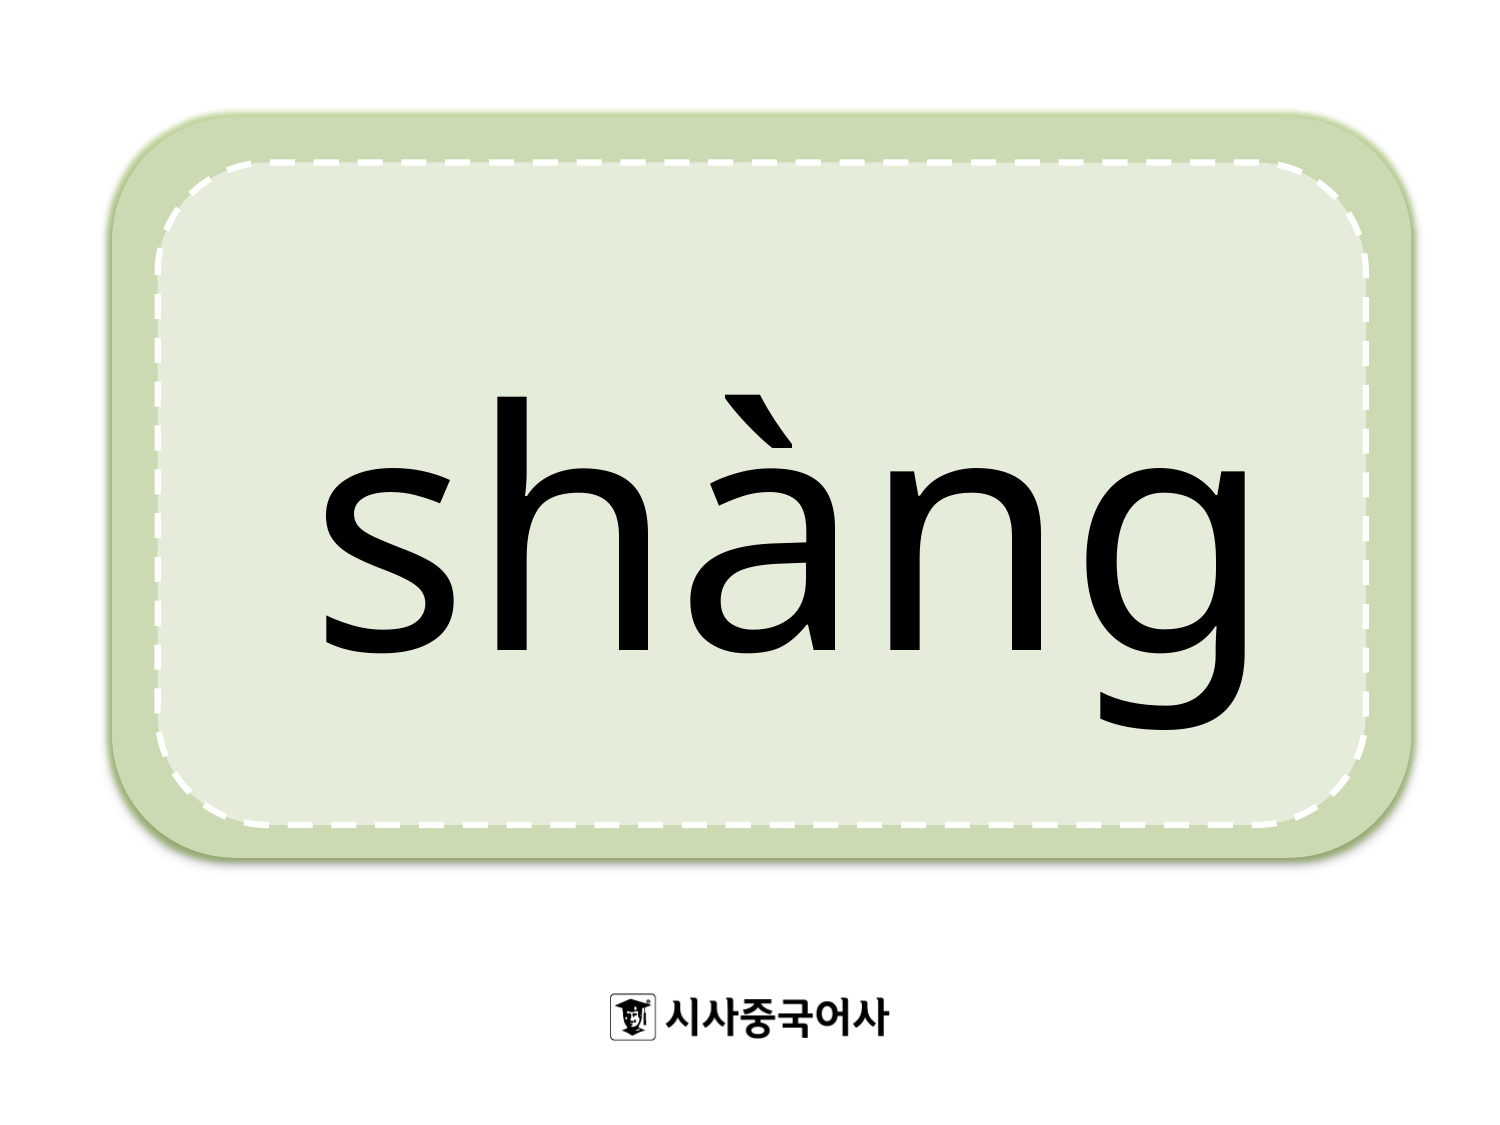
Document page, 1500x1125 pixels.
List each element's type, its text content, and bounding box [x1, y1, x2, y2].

picture [602, 987, 898, 1047]
text_box shàng [187, 185, 1396, 849]
text_box [162, 160, 1371, 824]
